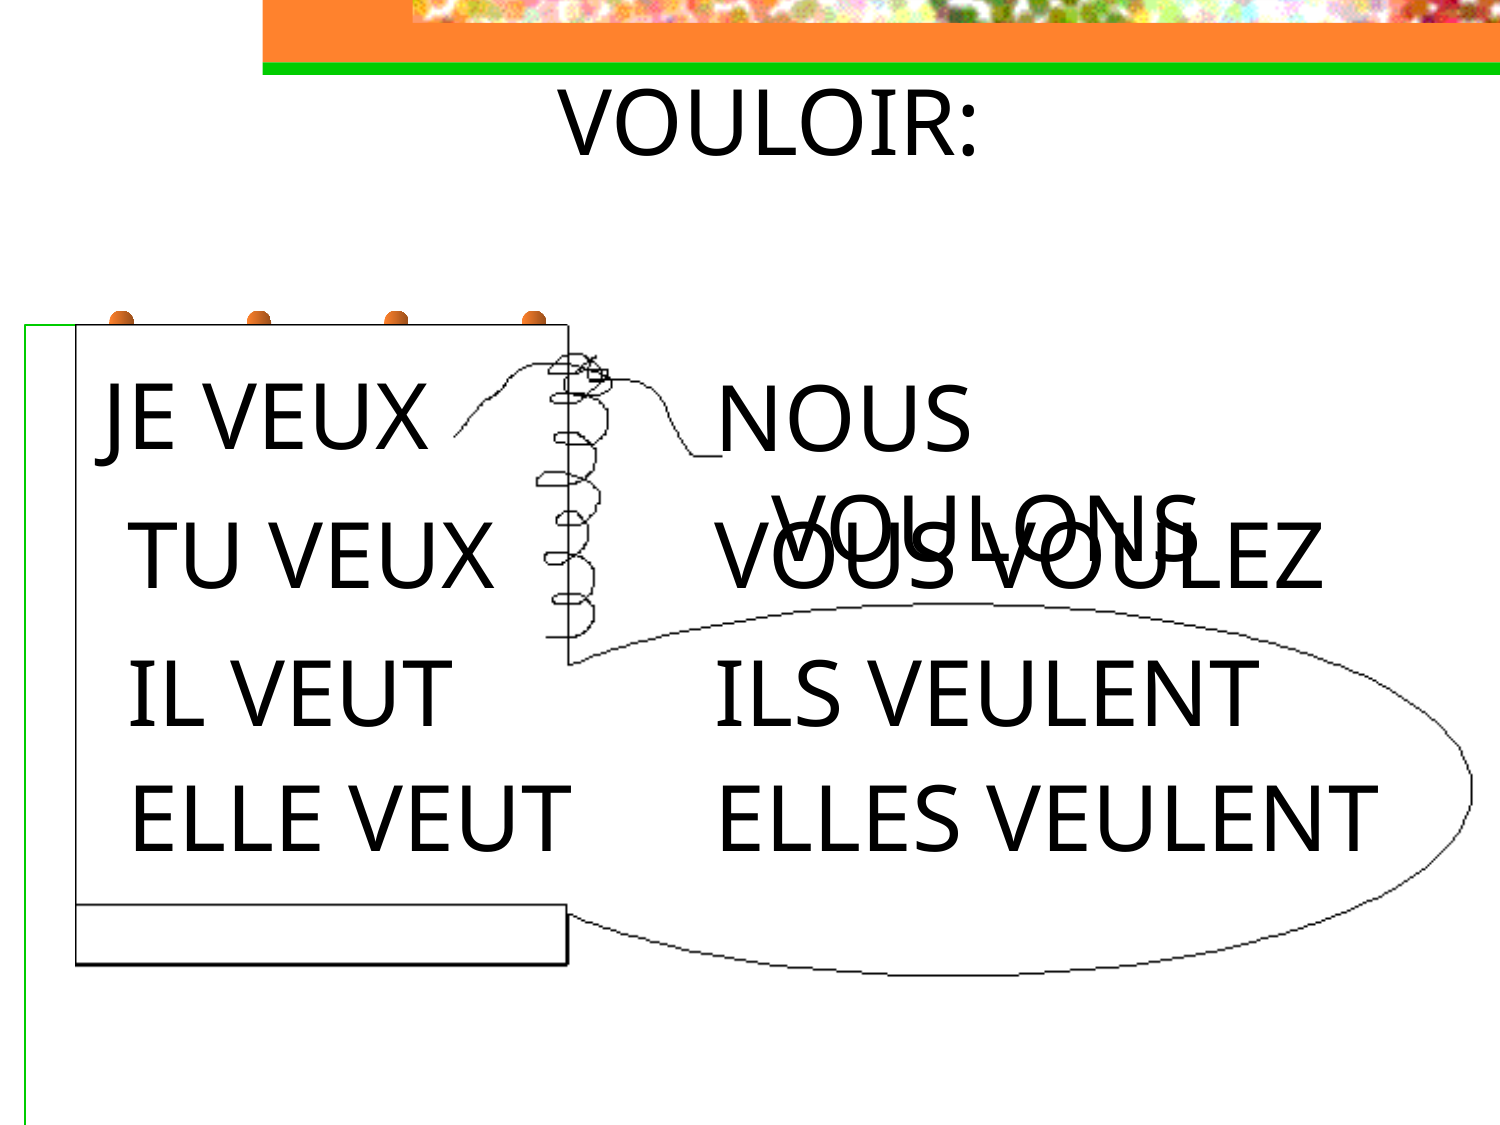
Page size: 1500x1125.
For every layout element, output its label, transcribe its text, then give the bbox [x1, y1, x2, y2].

title VOULOIR: [100, 37, 1438, 200]
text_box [74, 324, 1476, 980]
picture [412, 0, 1500, 23]
